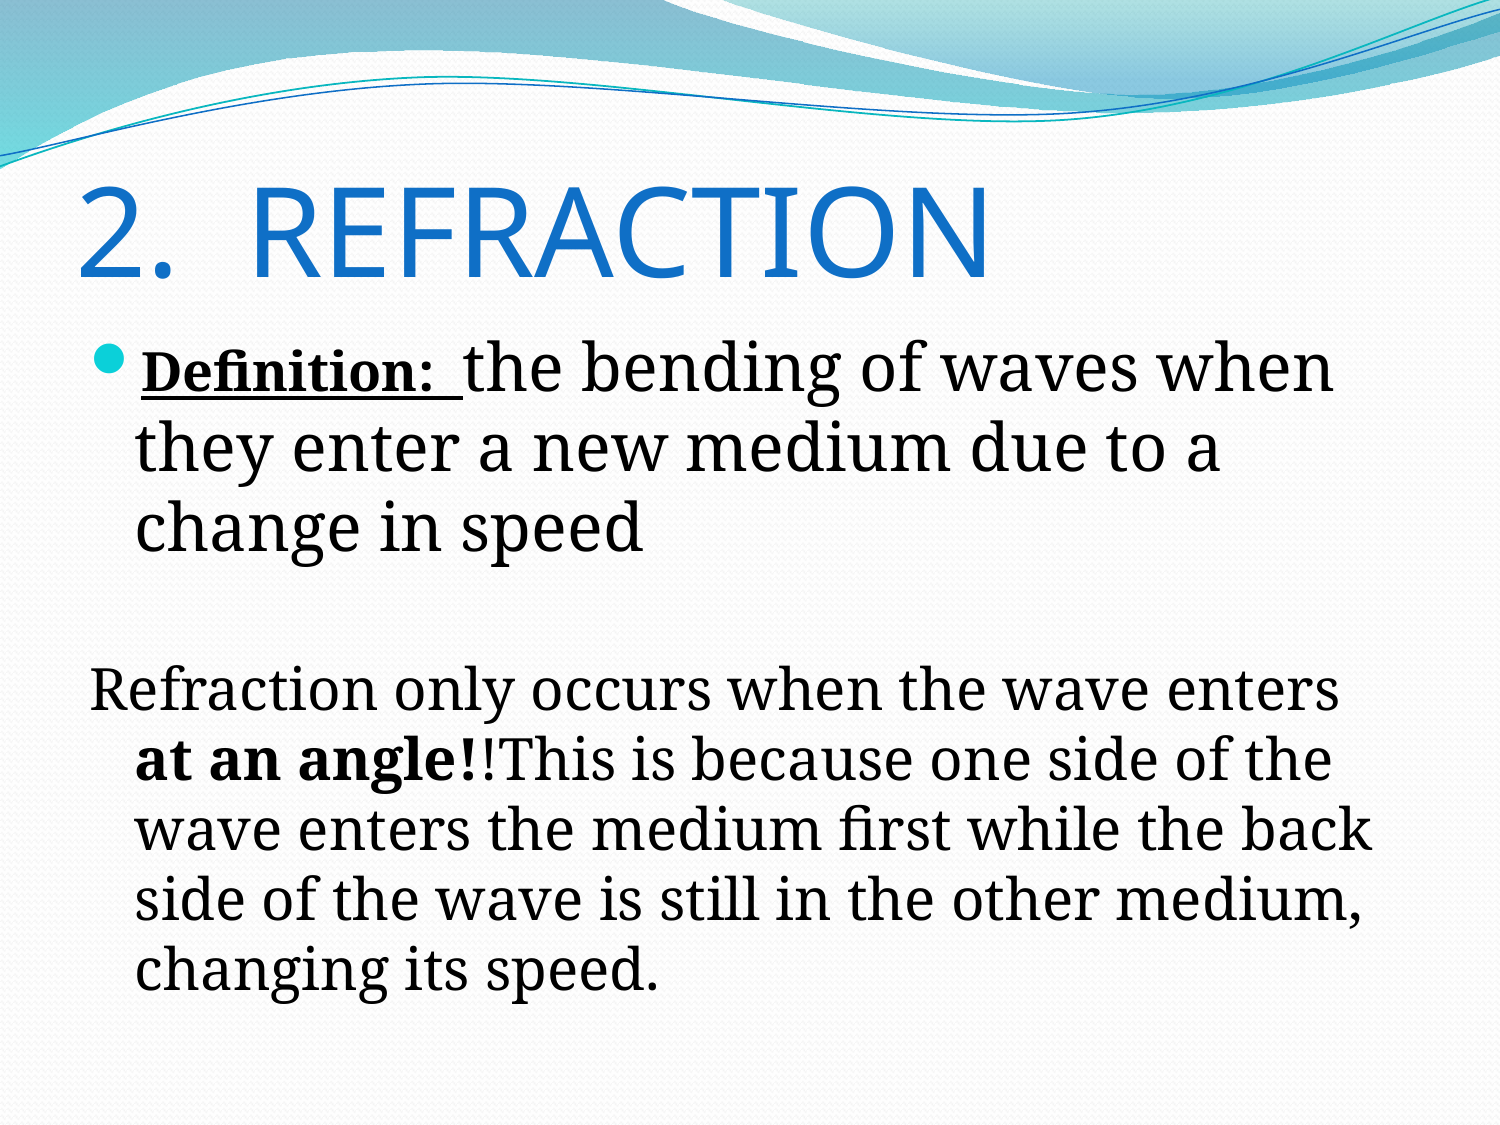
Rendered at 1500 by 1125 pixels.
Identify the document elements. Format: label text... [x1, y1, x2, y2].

list Definition: the bending of waves when they enter a new medium due to a change in speed Refraction only occurs when the wave enters at an angle!!This is because one side of the wave enters the medium first while the back side of the wave is still in the other medium, changing its speed. [75, 317, 1425, 1038]
title 2. REFRACTION [75, 115, 1425, 303]
